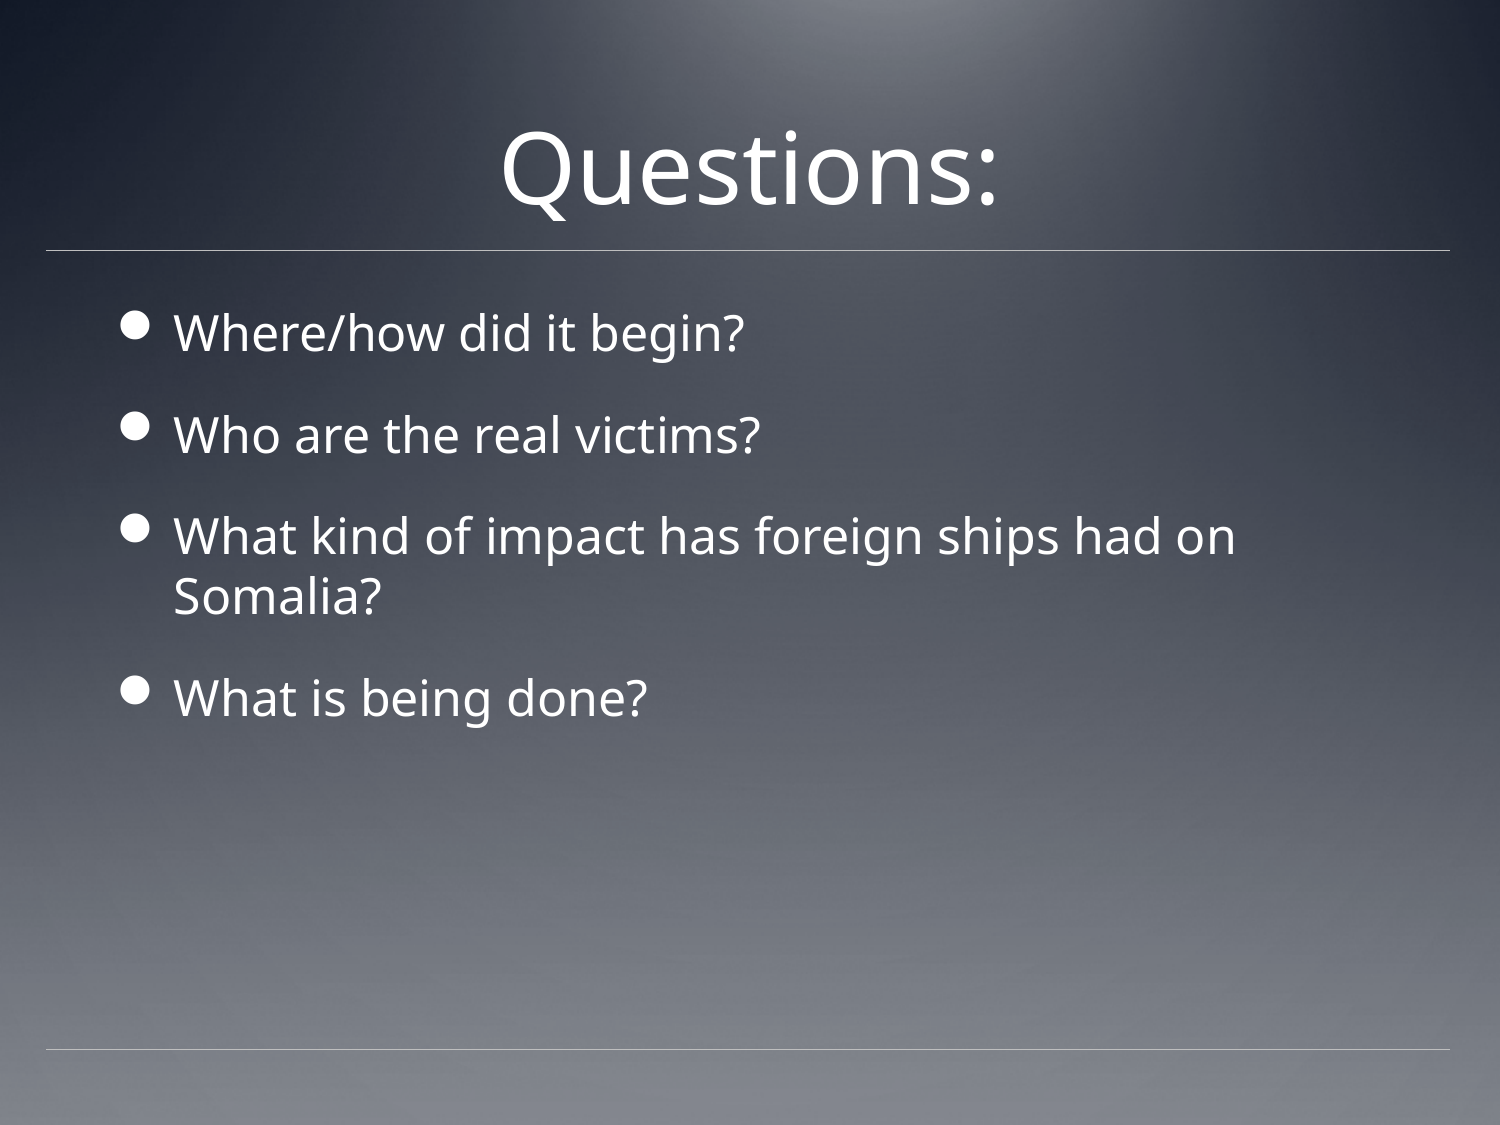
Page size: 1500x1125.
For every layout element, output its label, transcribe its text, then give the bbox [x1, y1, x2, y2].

list Where/how did it begin? Who are the real victims? What kind of impact has foreign ships had on Somalia? What is being done? [101, 293, 1394, 1024]
title Questions: [105, 17, 1394, 233]
